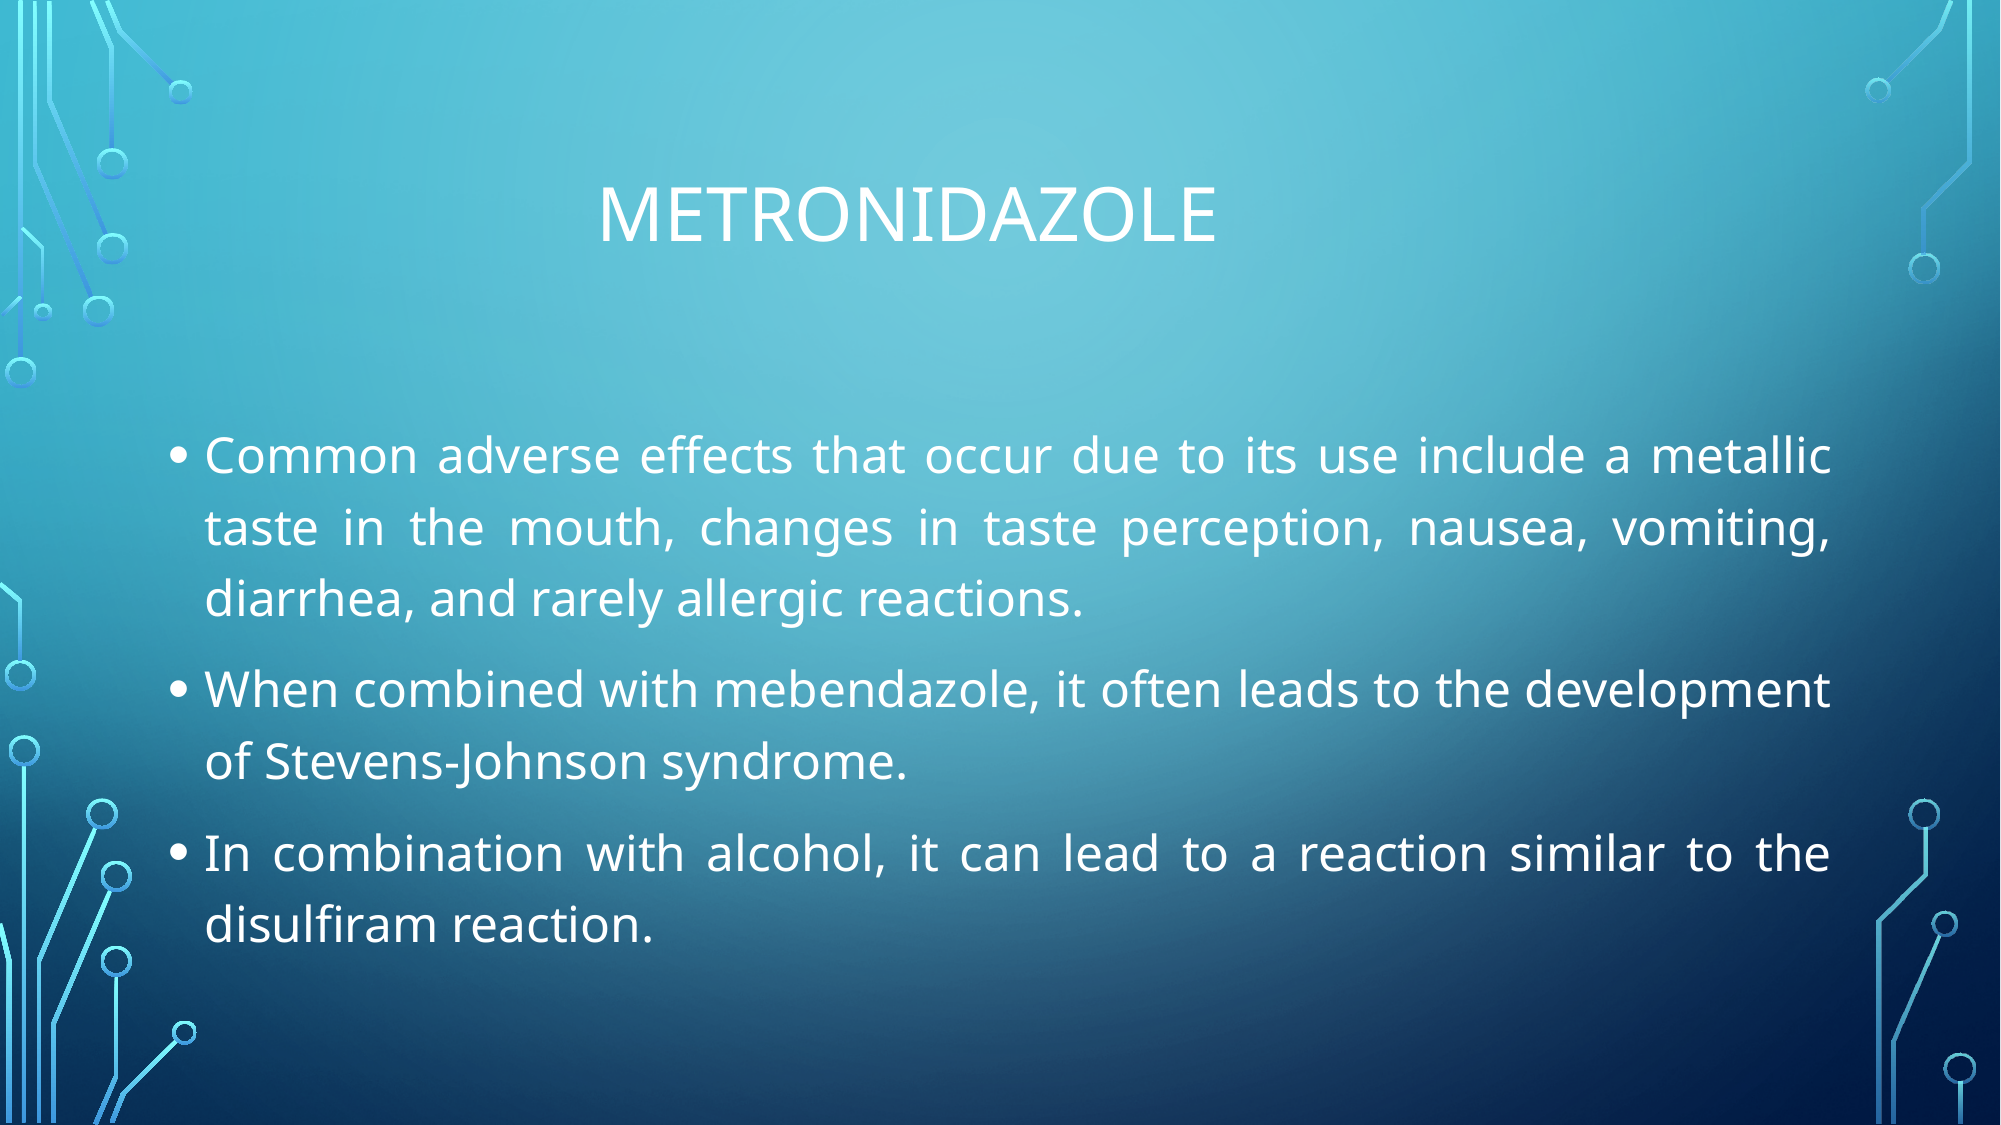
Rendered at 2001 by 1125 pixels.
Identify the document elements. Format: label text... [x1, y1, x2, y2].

list Common adverse effects that occur due to its use include a metallic taste in the mouth, changes in taste perception, nausea, vomiting, diarrhea, and rarely allergic reactions. When combined with mebendazole, it often leads to the development of Stevens-Johnson syndrome. In combination with alcohol, it can lead to a reaction similar to the disulfiram reaction. [152, 404, 1848, 966]
title Metronidazole [189, 159, 1627, 276]
